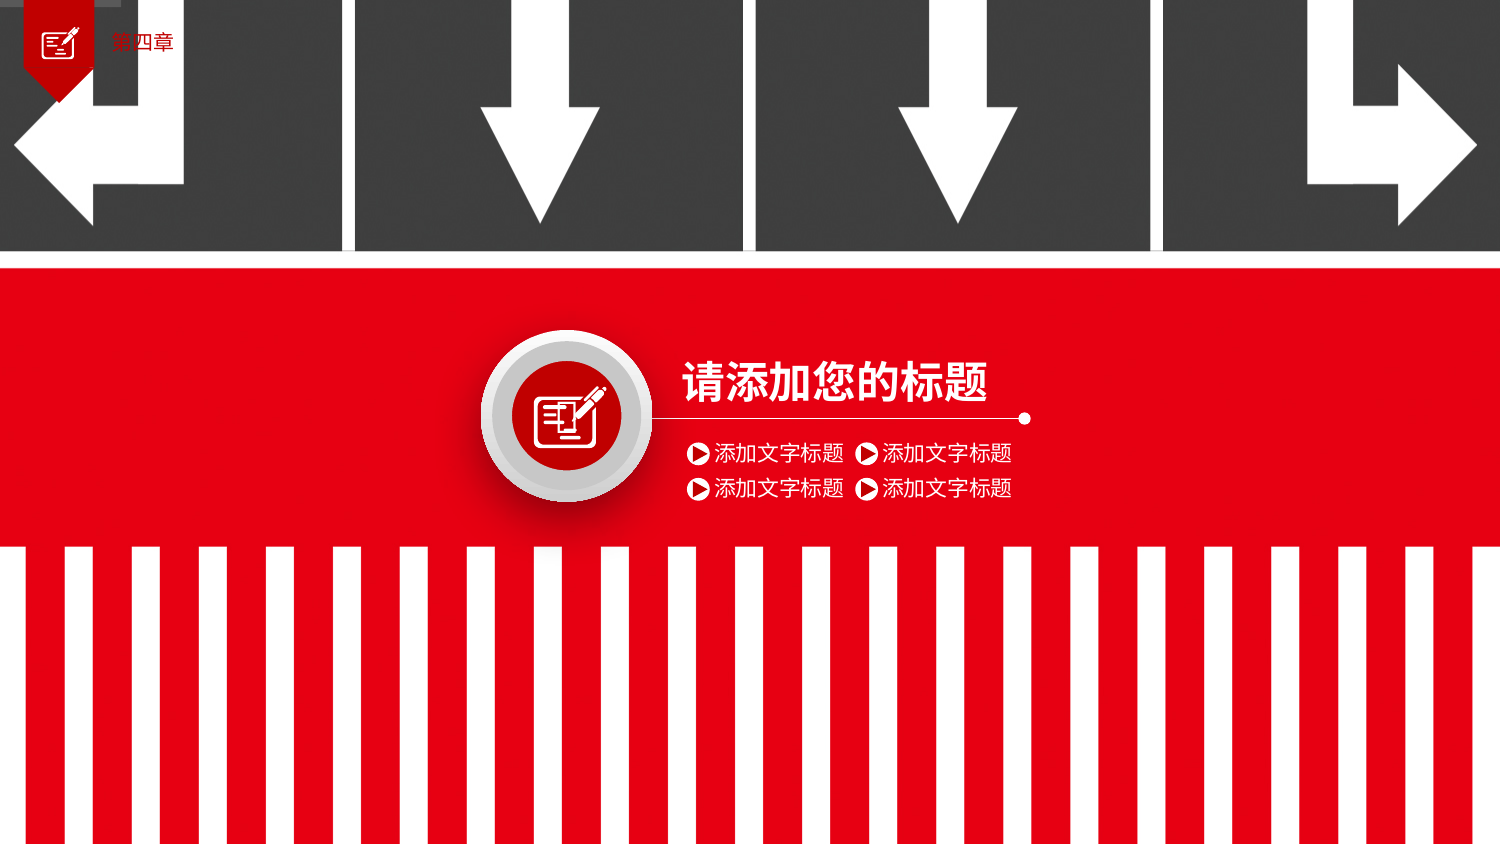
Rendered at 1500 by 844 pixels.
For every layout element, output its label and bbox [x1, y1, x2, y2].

text_box [687, 439, 856, 467]
picture [0, 0, 1500, 844]
text_box [856, 439, 1033, 467]
text_box [23, 0, 95, 104]
text_box [856, 475, 1033, 502]
text_box [687, 475, 856, 502]
text_box [480, 329, 653, 502]
